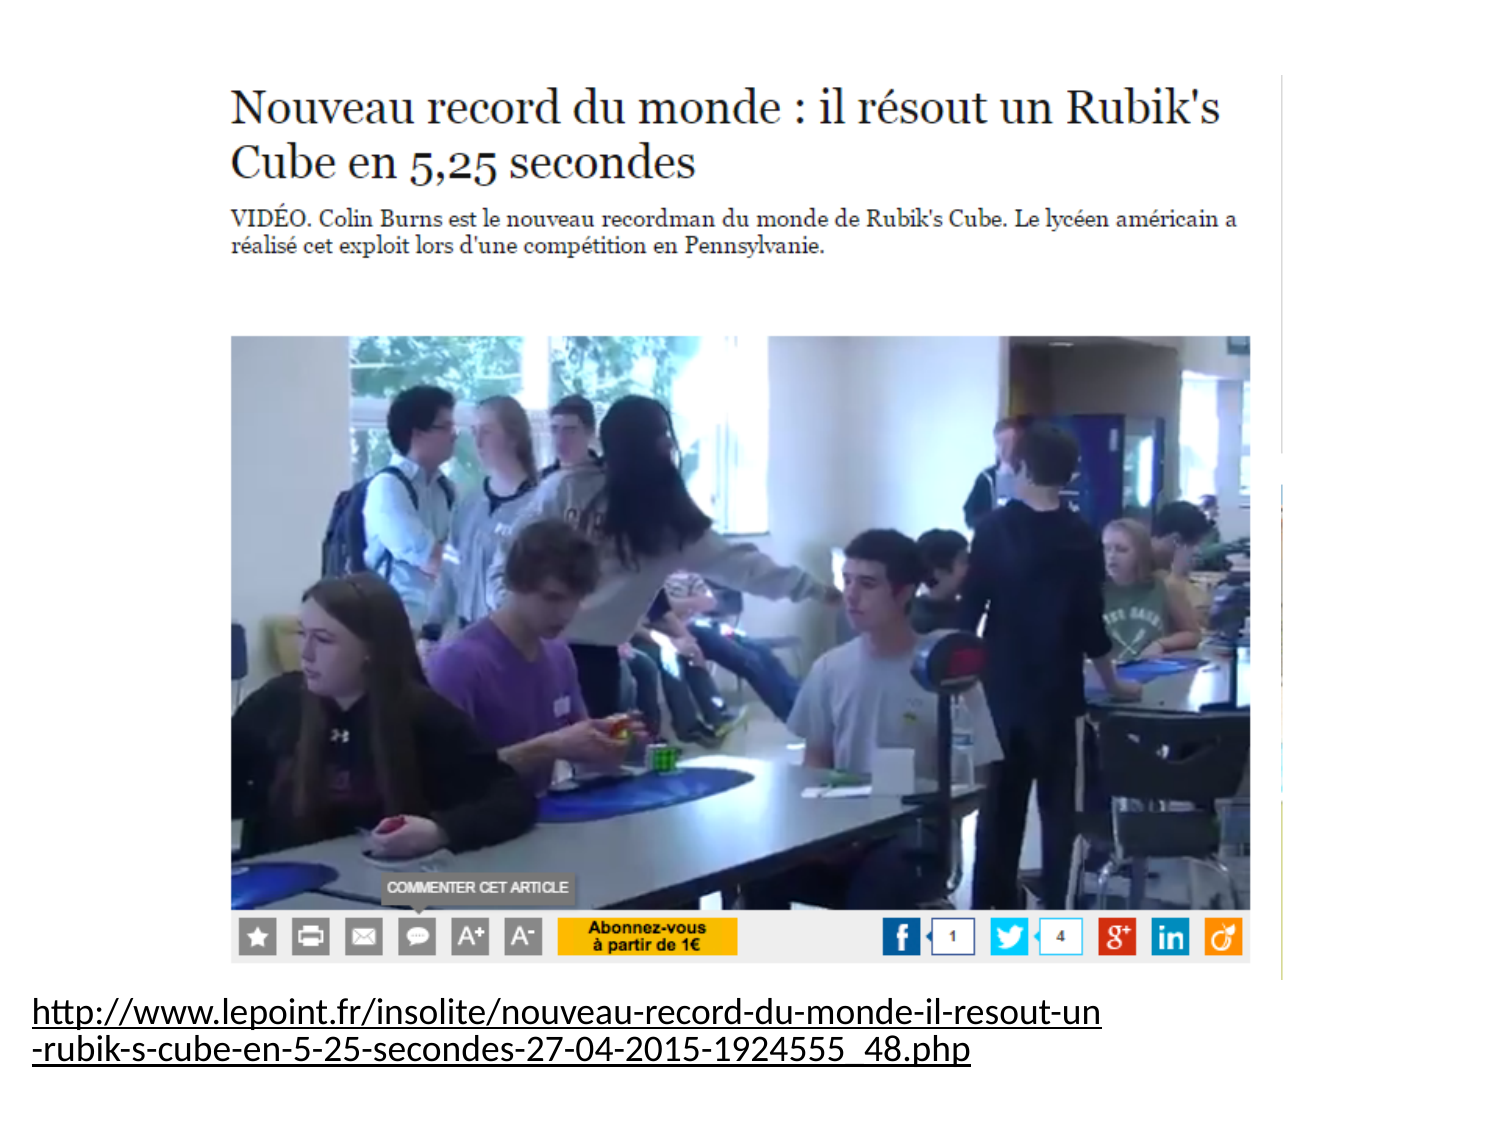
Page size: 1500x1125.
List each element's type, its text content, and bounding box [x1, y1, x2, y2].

picture [217, 75, 1283, 980]
text_box http://www.lepoint.fr/insolite/nouveau-record-du-monde-il-resout-un-rubik-s-cube-en-5-25-secondes-27-04-2015-1924555_48.php [16, 979, 1121, 1085]
